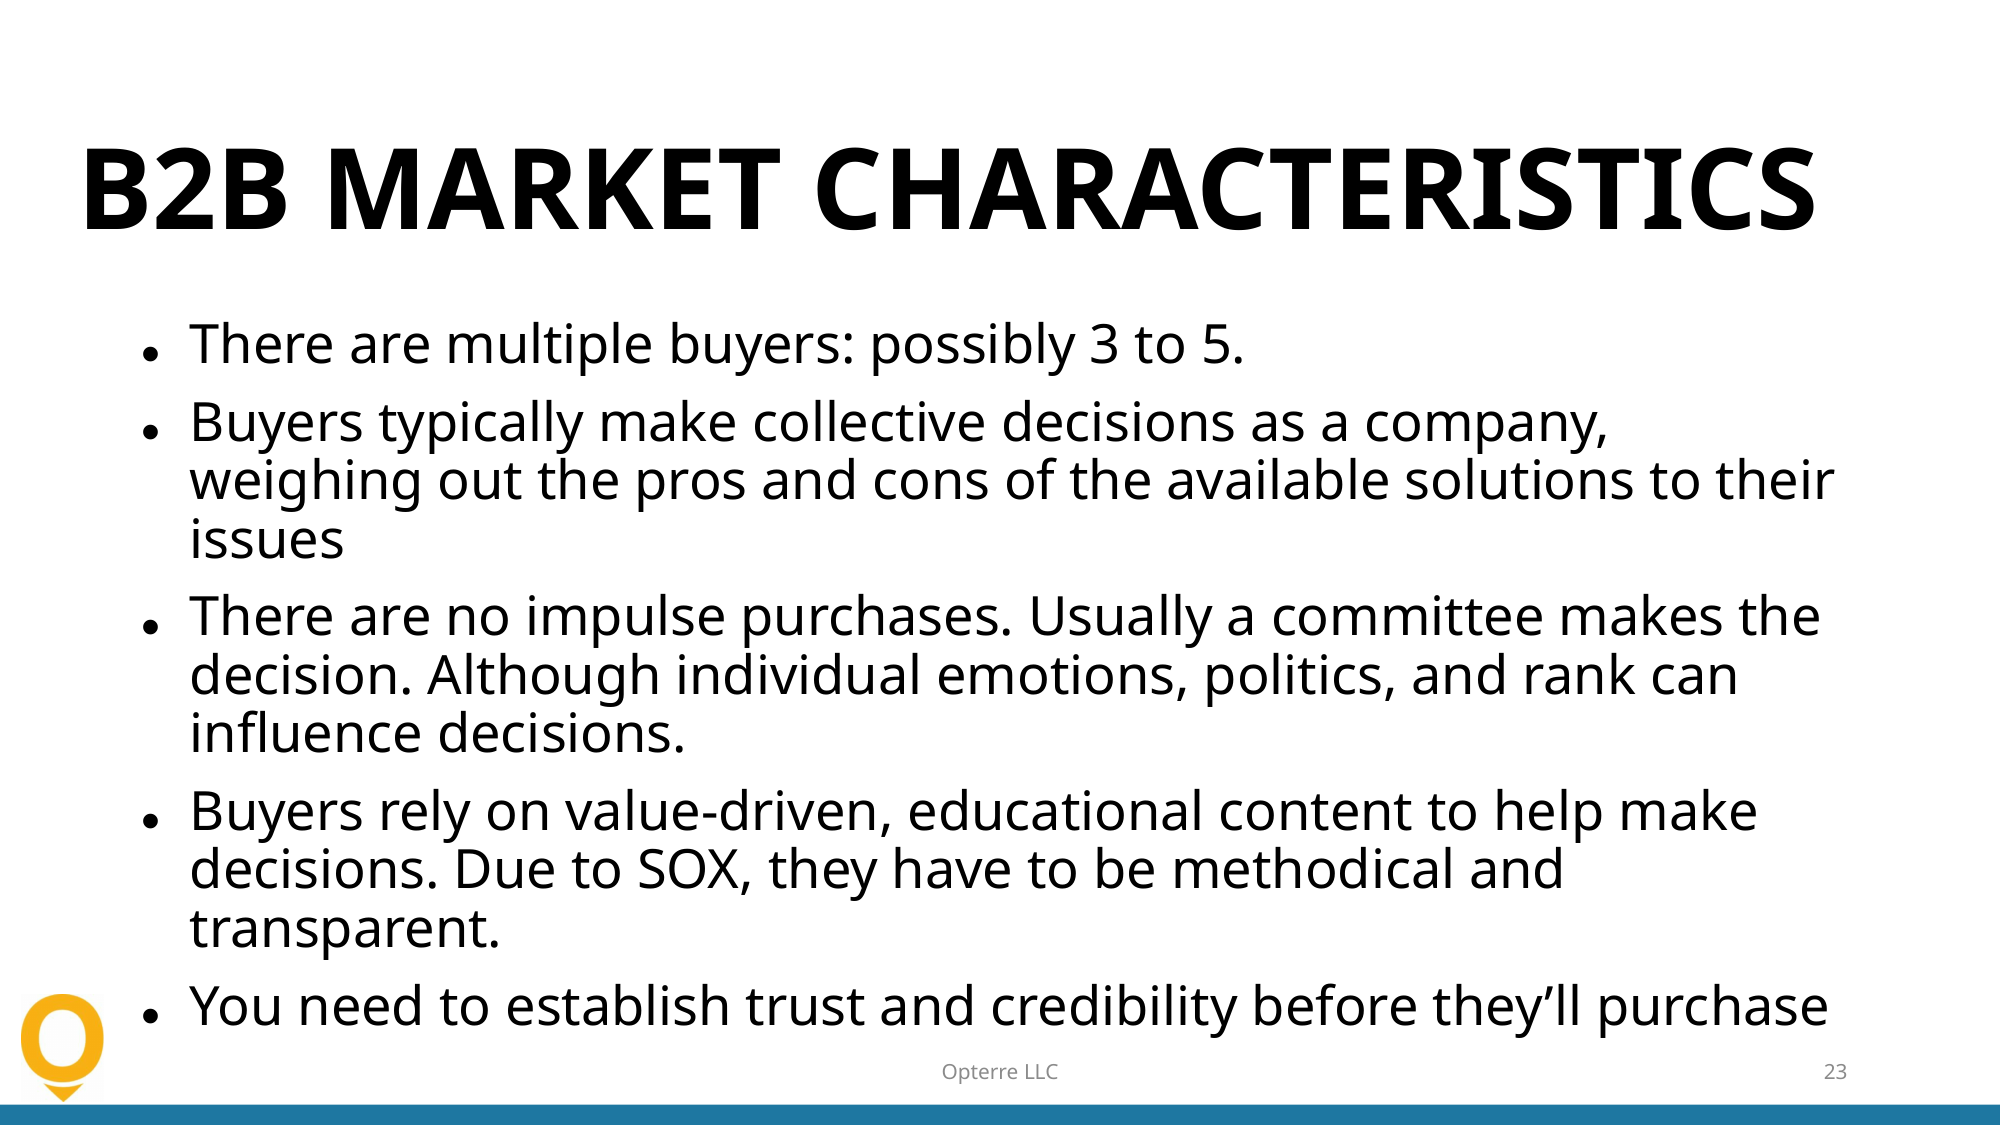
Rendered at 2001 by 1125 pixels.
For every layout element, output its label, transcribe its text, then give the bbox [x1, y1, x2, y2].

picture [21, 994, 104, 1102]
slide_number 23 [1412, 1045, 1863, 1103]
list There are multiple buyers: possibly 3 to 5. Buyers typically make collective decisions as a company, weighing out the pros and cons of the available solutions to their issues There are no impulse purchases. Usually a committee makes the decision. Although individual emotions, politics, and rank can influence decisions. Buyers rely on value-driven, educational content to help make decisions. Due to SOX, they have to be methodical and transparent. You need to establish trust and credibility before they’ll purchase [137, 278, 1863, 1045]
title B2B MARKET CHARACTERISTICS [62, 108, 1863, 278]
footer Opterre LLC [662, 1045, 1338, 1103]
